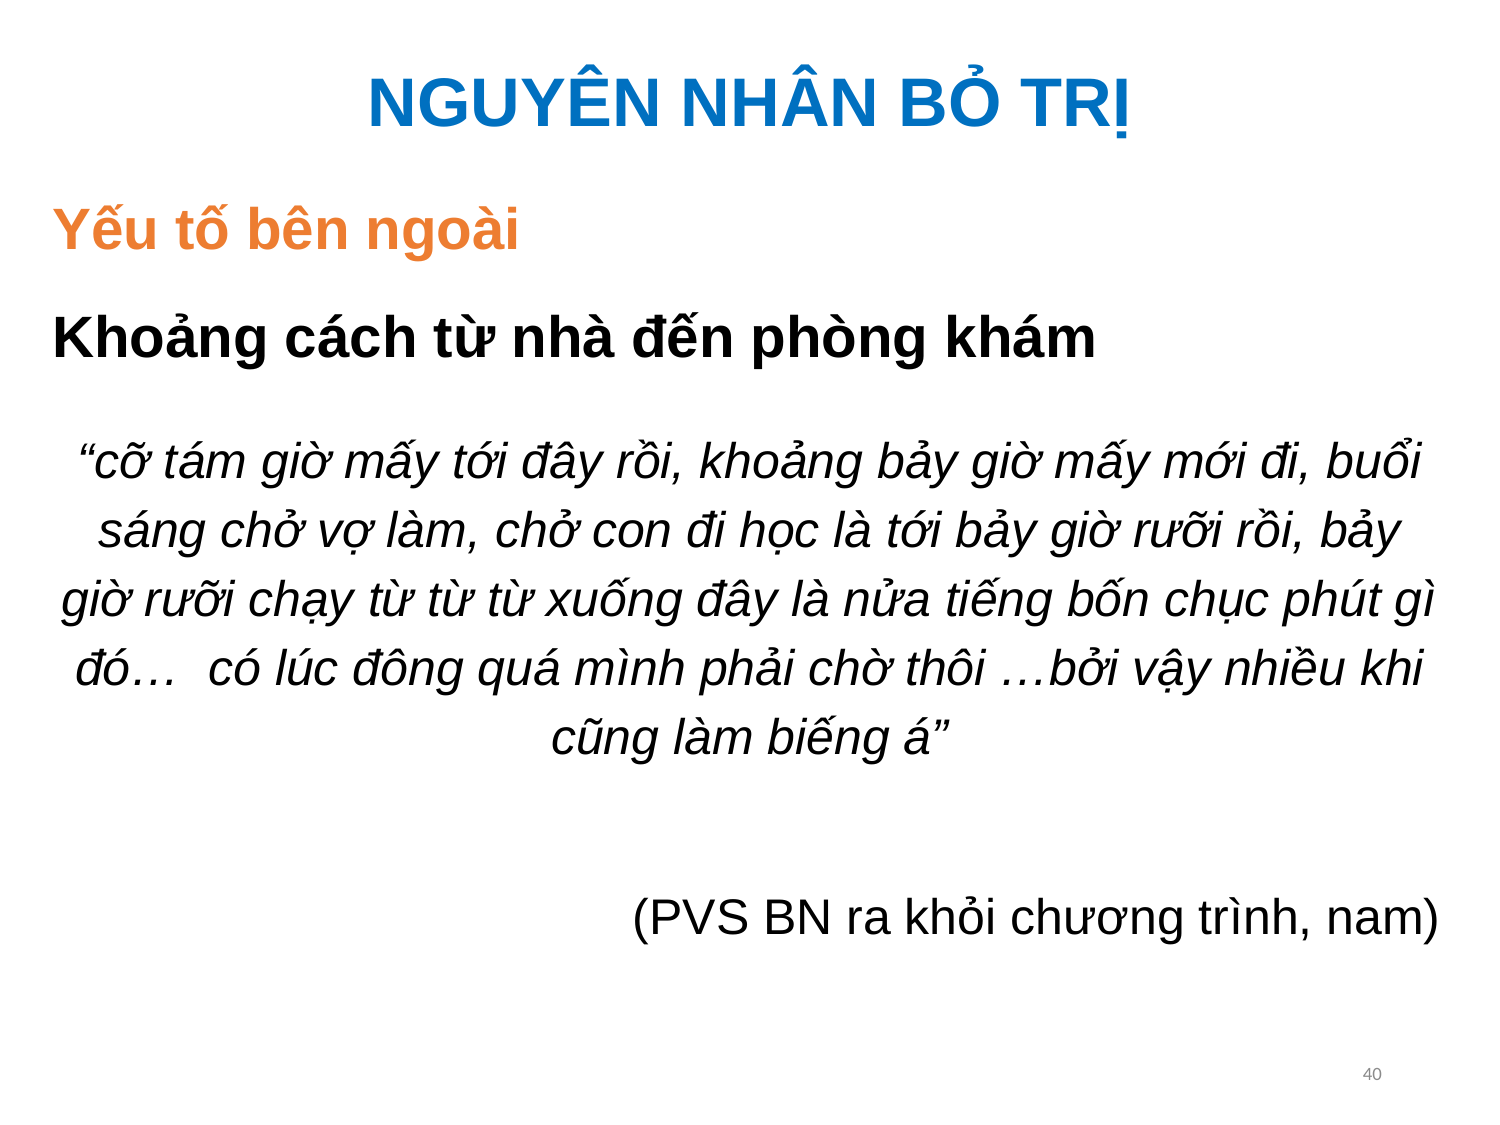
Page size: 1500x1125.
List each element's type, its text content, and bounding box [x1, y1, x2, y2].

text_box Khoảng cách từ nhà đến phòng khám [37, 256, 1450, 377]
text_box Yếu tố bên ngoài [37, 183, 1125, 269]
text_box “cỡ tám giờ mấy tới đây rồi, khoảng bảy giờ mấy mới đi, buổi sáng chở vợ làm, chở con đi học là tới bảy giờ rưỡi rồi, bảy giờ rưỡi chạy từ từ từ xuống đây là nửa tiếng bốn chục phút gì đó… có lúc đông quá mình phải chờ thôi …bởi vậy nhiều khi cũng làm biếng á” (PVS BN ra khỏi chương trình, nam) [43, 412, 1457, 952]
slide_number 40 [1059, 1042, 1397, 1103]
title NGUYÊN NHÂN BỎ TRỊ [75, 45, 1425, 163]
